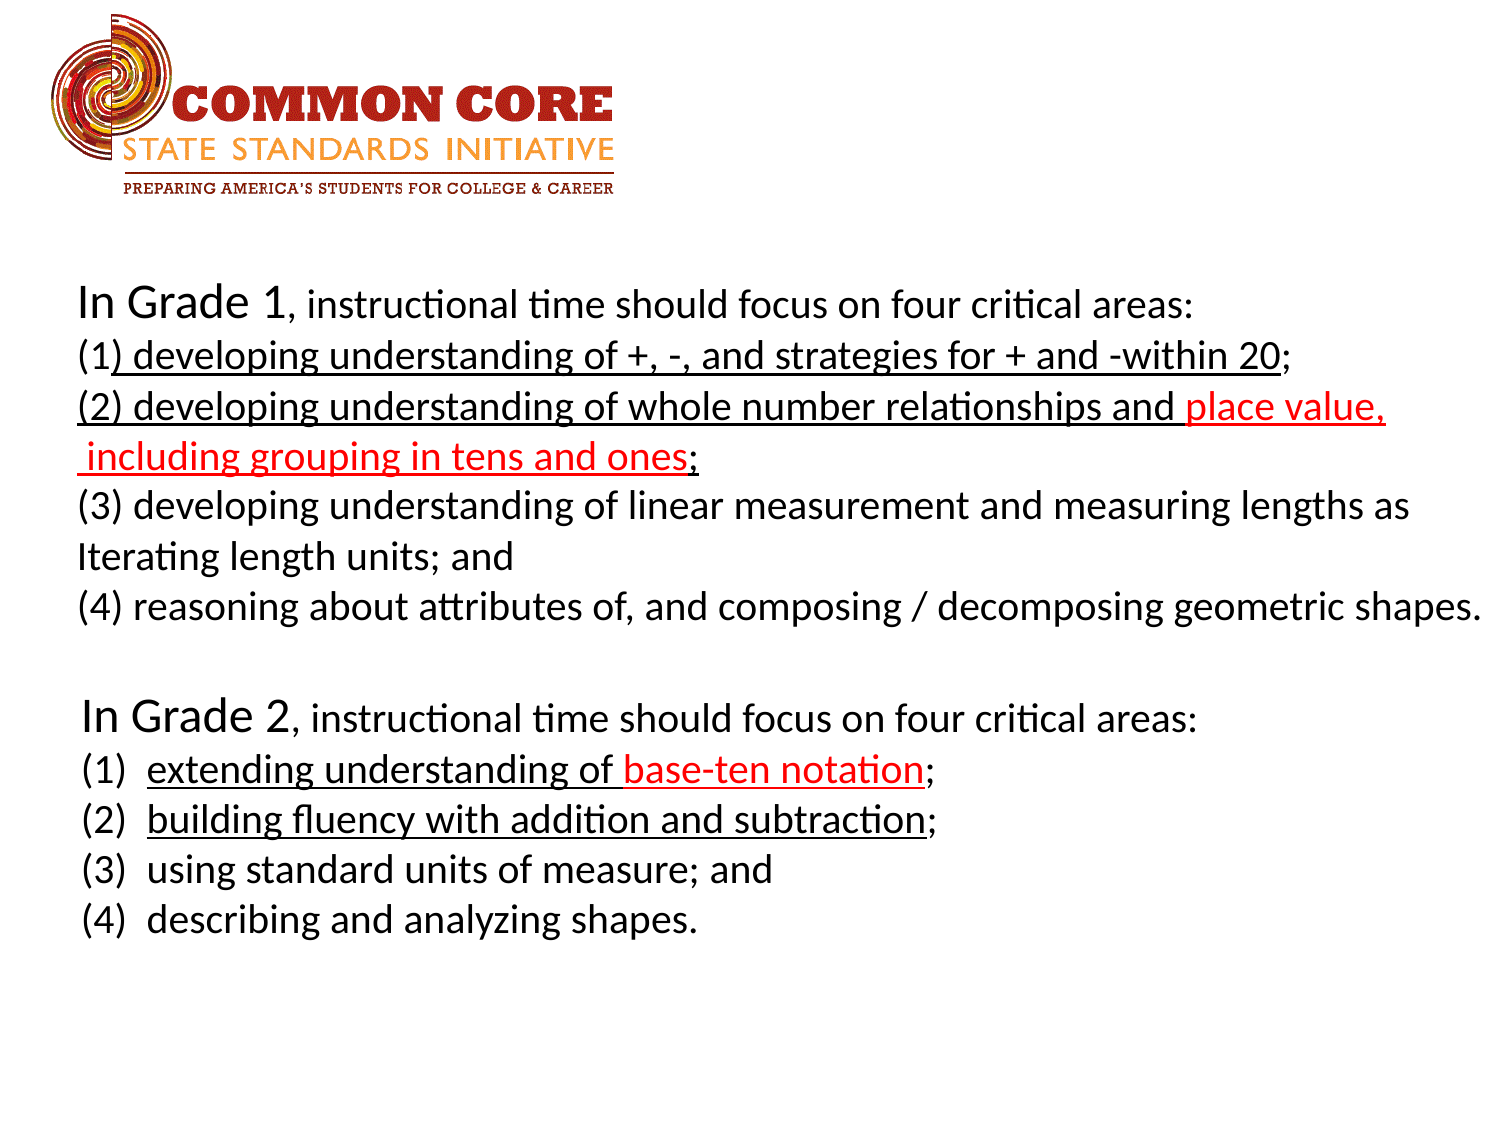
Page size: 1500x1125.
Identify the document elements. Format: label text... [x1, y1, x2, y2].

text_box In Grade 1, instructional time should focus on four critical areas: (1) developing understanding of +, -, and strategies for + and -within 20; (2) developing understanding of whole number relationships and place value, including grouping in tens and ones; (3) developing understanding of linear measurement and measuring lengths as Iterating length units; and (4) reasoning about attributes of, and composing / decomposing geometric shapes. [62, 260, 1500, 681]
picture [37, 0, 631, 212]
text_box In Grade 2, instructional time should focus on four critical areas: extending understanding of base-ten notation; building fluency with addition and subtraction; using standard units of measure; and describing and analyzing shapes. [66, 681, 1214, 995]
